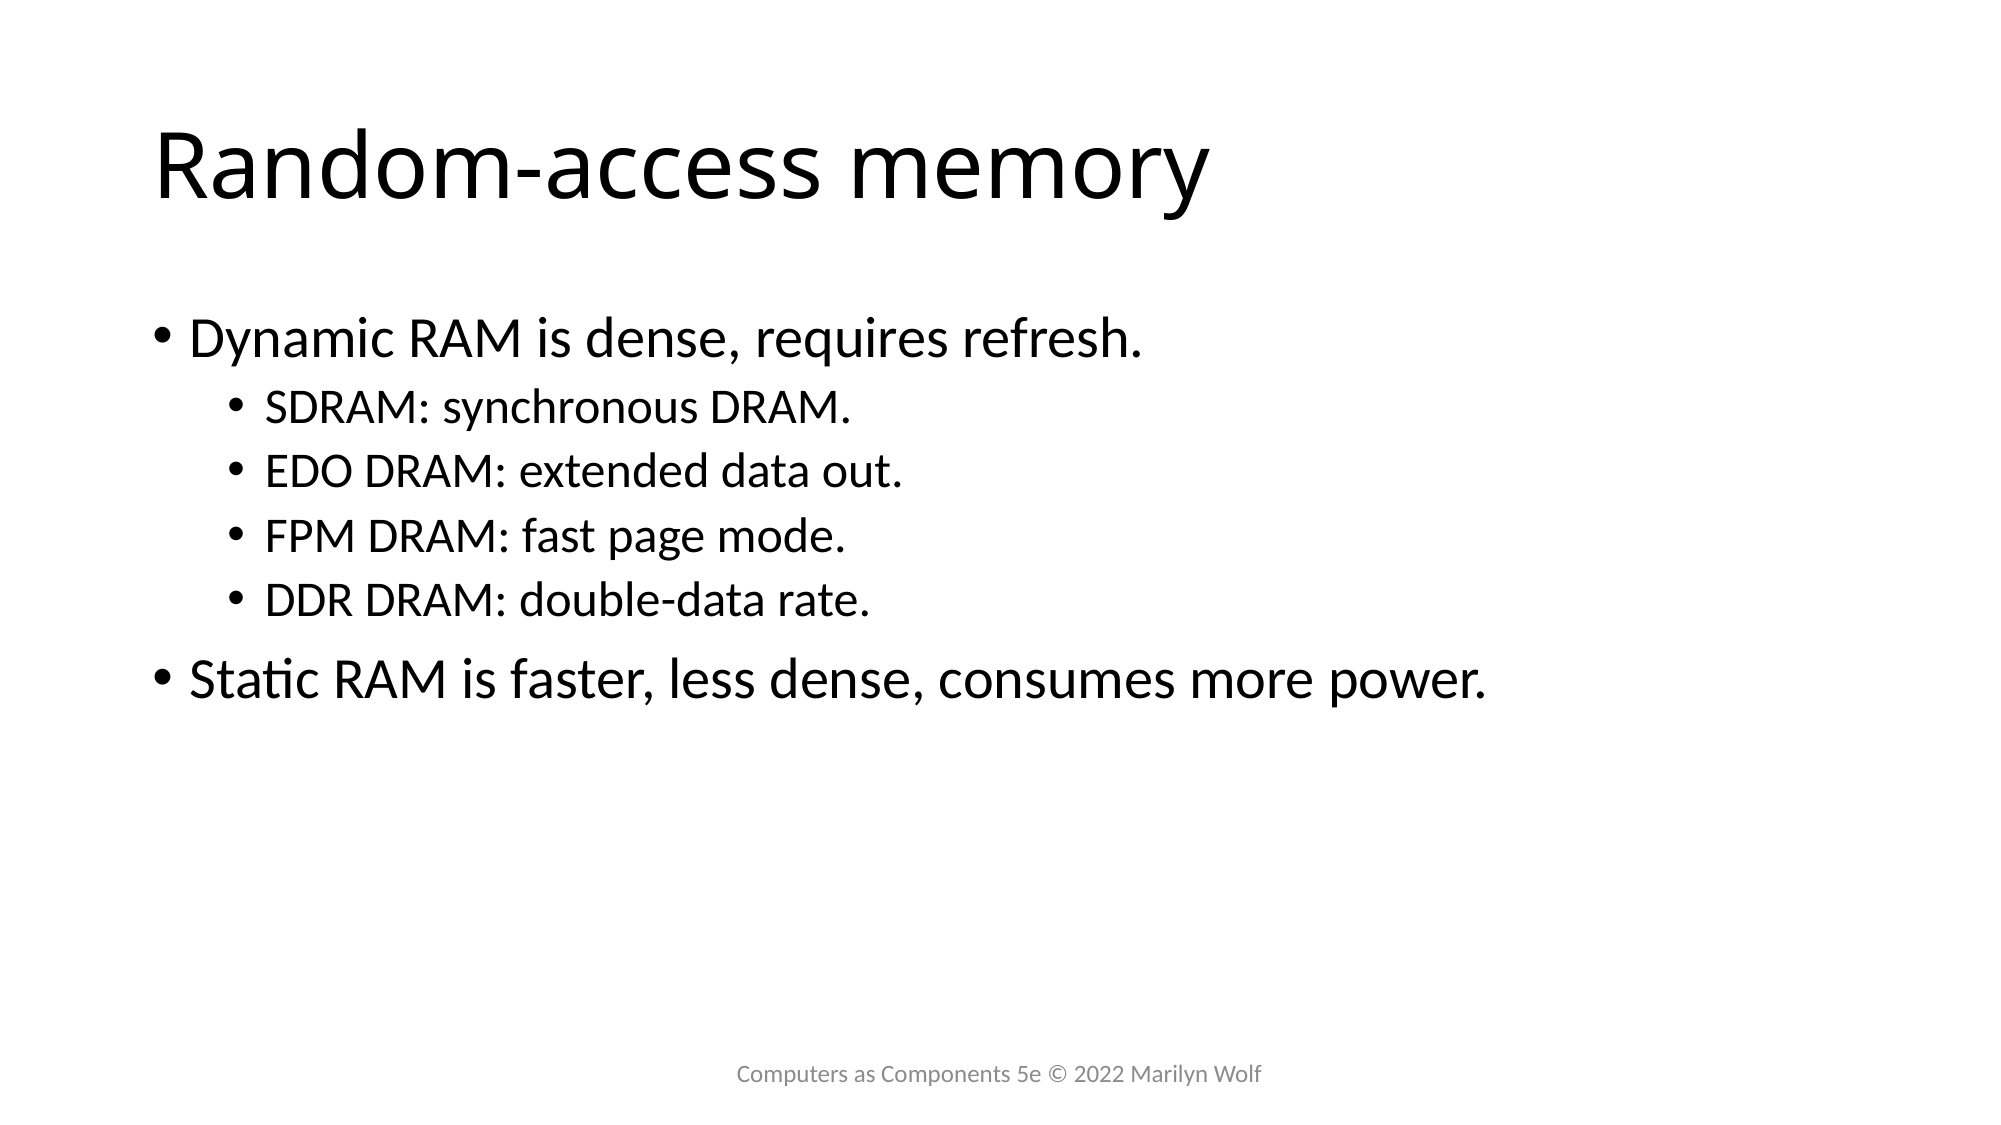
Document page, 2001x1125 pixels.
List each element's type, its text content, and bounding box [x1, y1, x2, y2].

footer Computers as Components 5e © 2022 Marilyn Wolf [662, 1042, 1338, 1103]
title Random-access memory [137, 59, 1863, 278]
list Dynamic RAM is dense, requires refresh. SDRAM: synchronous DRAM. EDO DRAM: extended data out. FPM DRAM: fast page mode. DDR DRAM: double-data rate. Static RAM is faster, less dense, consumes more power. [137, 299, 1863, 1014]
